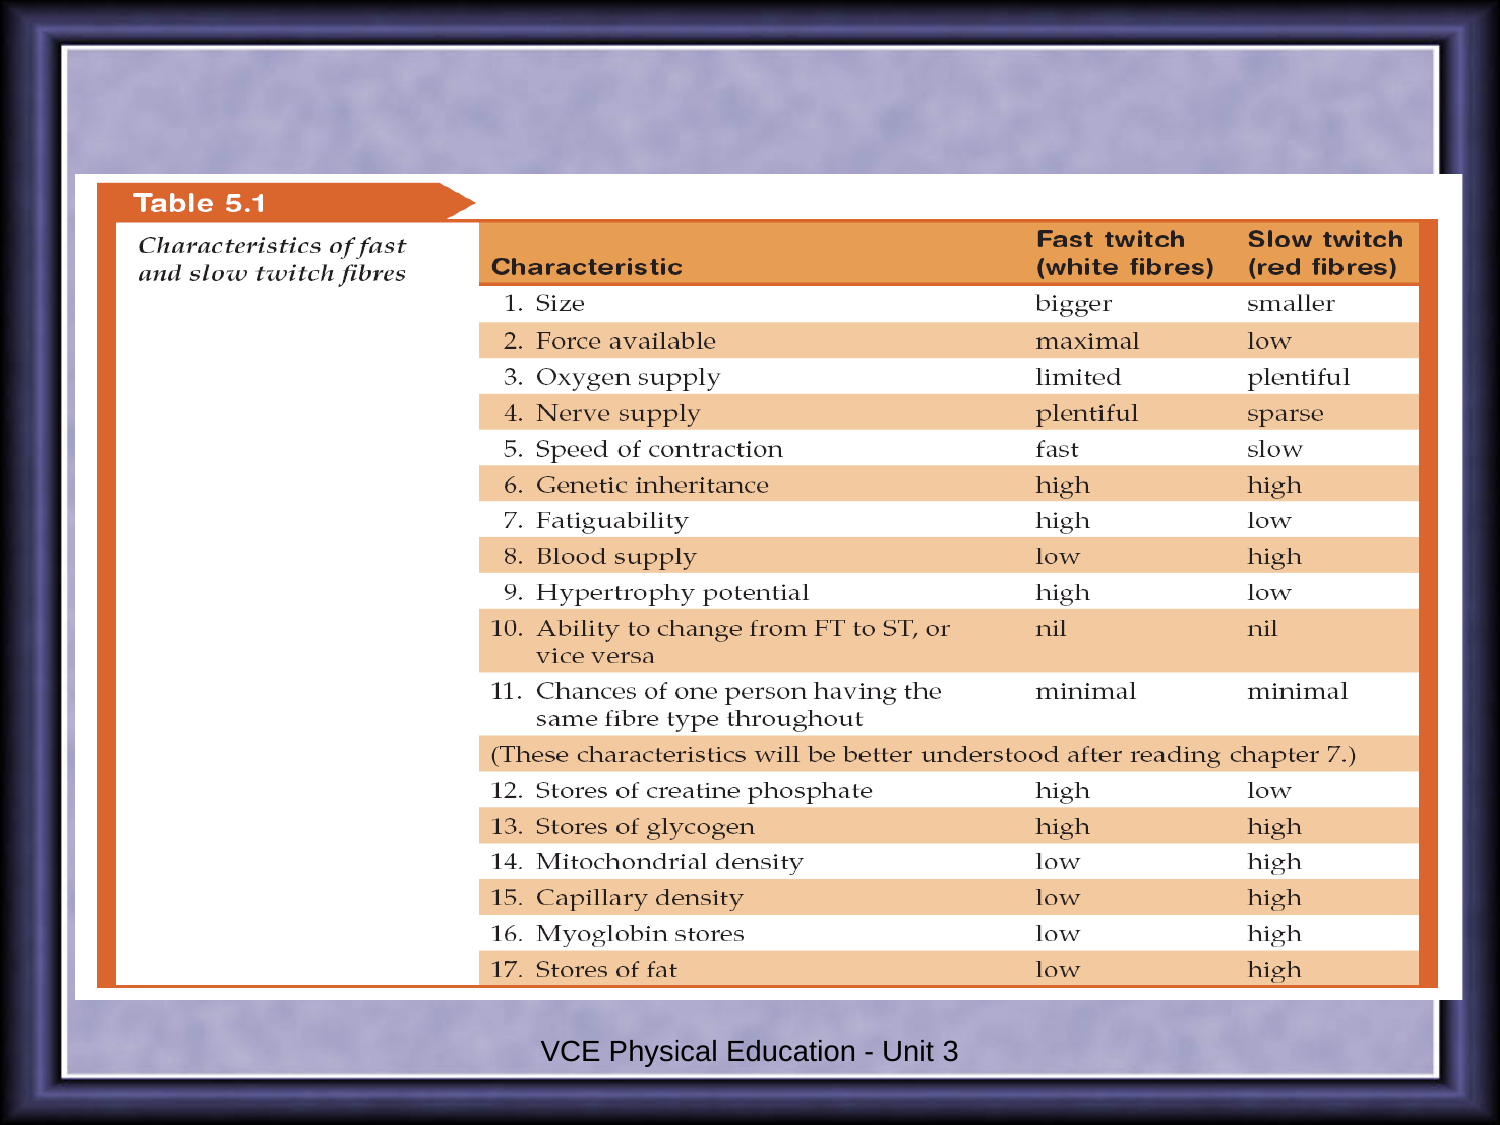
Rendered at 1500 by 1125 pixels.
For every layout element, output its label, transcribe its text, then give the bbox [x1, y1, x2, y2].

picture [0, 0, 1500, 1125]
footer VCE Physical Education - Unit 3 [512, 1024, 988, 1103]
